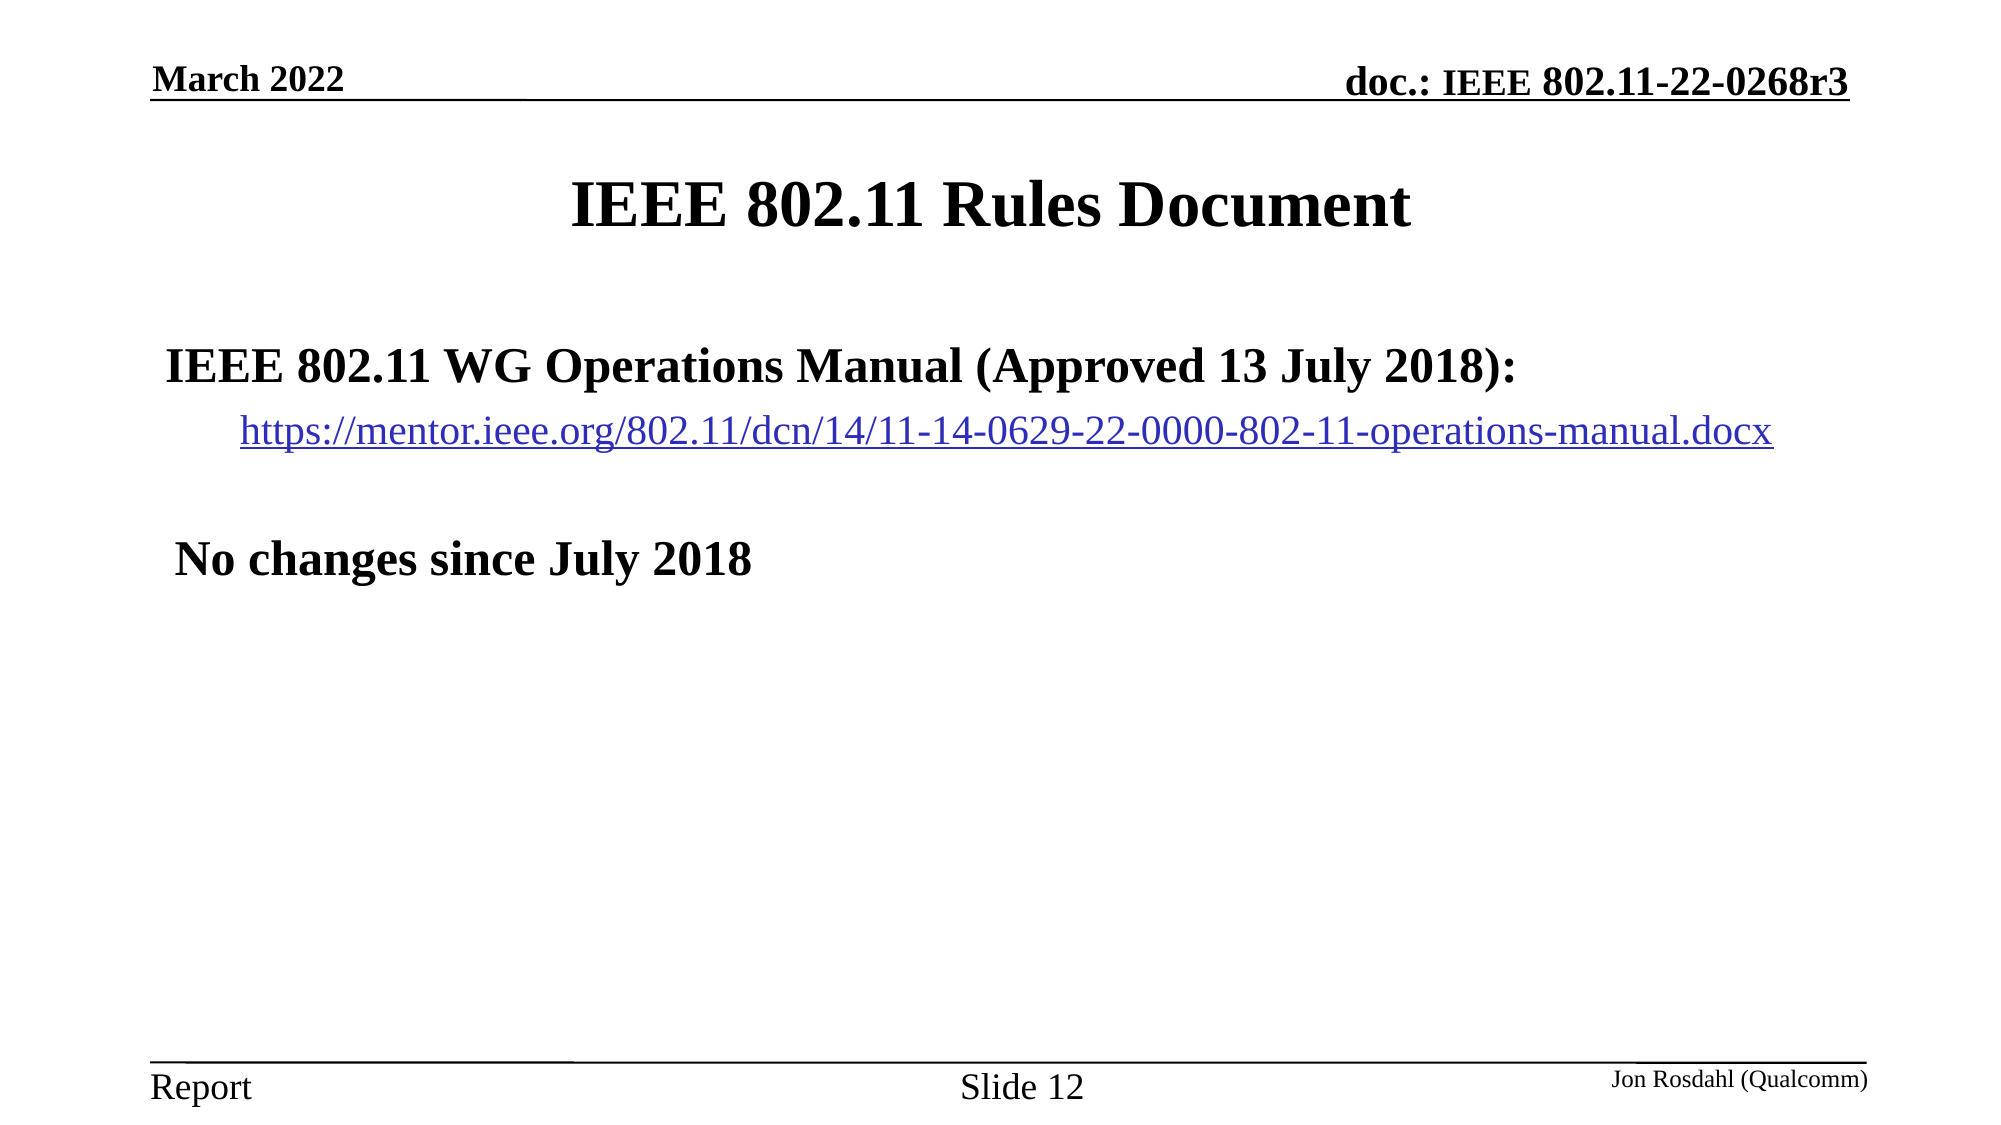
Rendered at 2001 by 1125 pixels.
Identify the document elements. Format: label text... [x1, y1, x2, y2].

list IEEE 802.11 WG Operations Manual (Approved 13 July 2018): https://mentor.ieee.org/802.11/dcn/14/11-14-0629-22-0000-802-11-operations-manual.docx No changes since July 2018 [149, 324, 1850, 1000]
title IEEE 802.11 Rules Document [149, 112, 1850, 288]
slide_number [152, 54, 563, 100]
footer Jon Rosdahl (Qualcomm) [1171, 1061, 1869, 1093]
slide_number Slide 12 [950, 1061, 1095, 1125]
